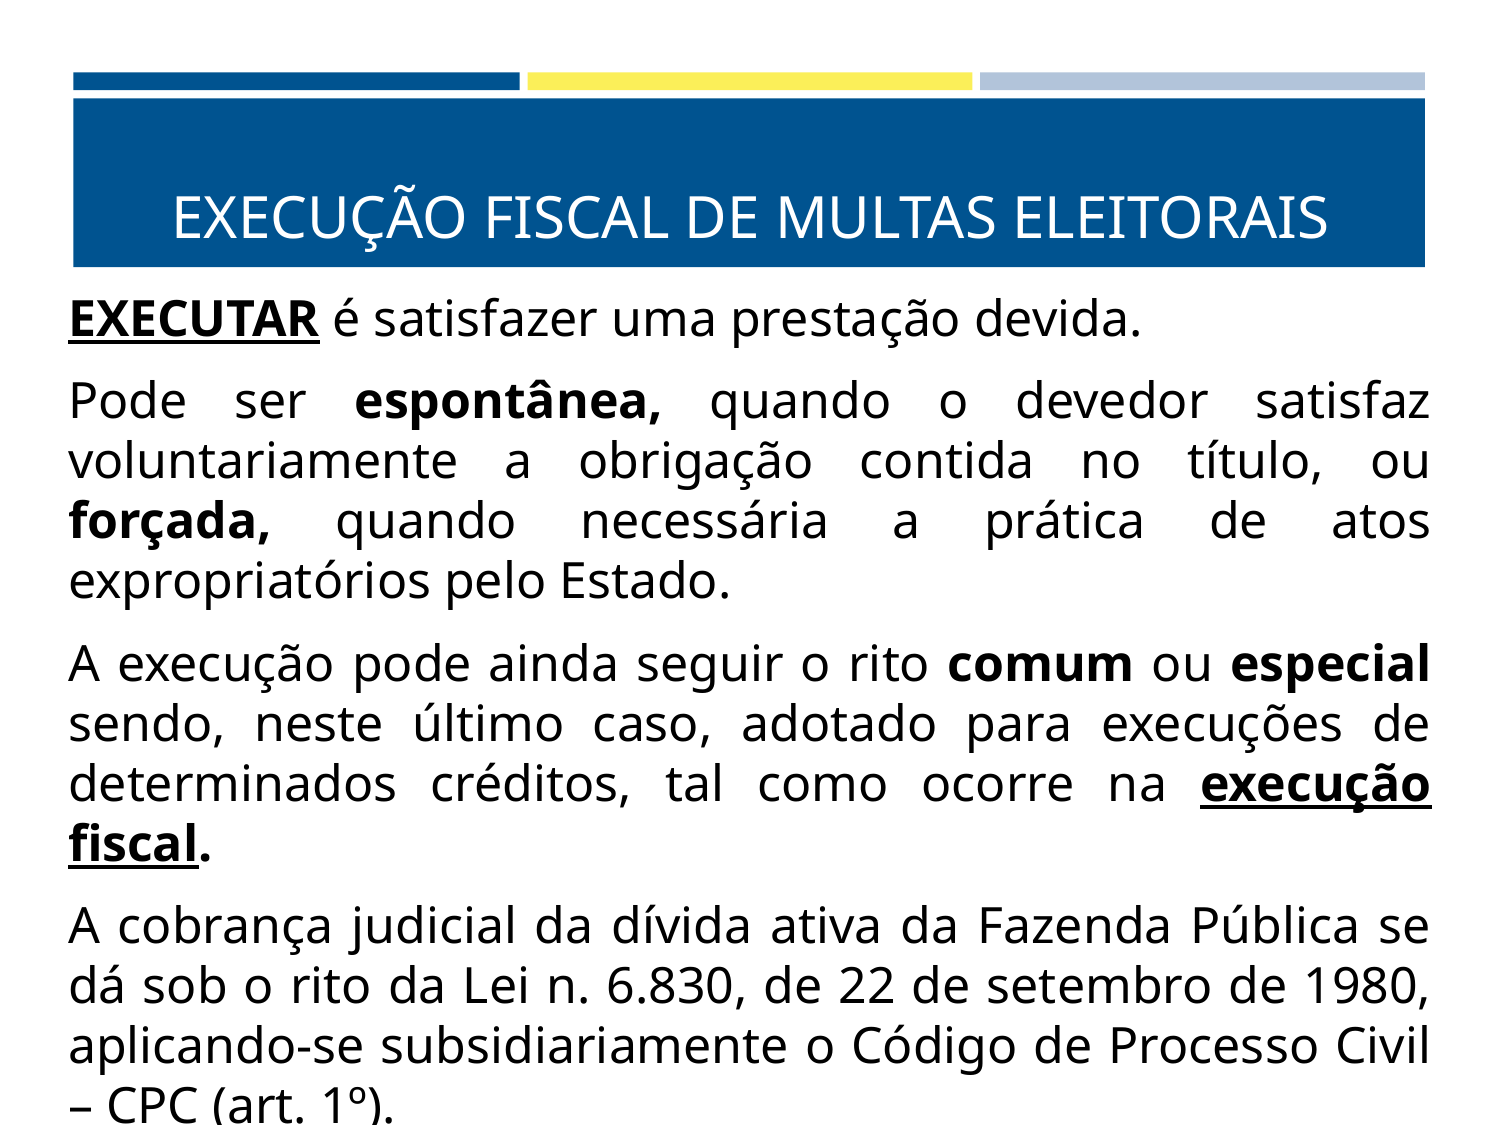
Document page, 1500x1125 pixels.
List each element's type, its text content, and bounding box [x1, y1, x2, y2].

title EXECUÇÃO FISCAL DE MULTAS ELEITORAIS [95, 112, 1406, 259]
list EXECUTAR é satisfazer uma prestação devida. Pode ser espontânea, quando o devedor satisfaz voluntariamente a obrigação contida no título, ou forçada, quando necessária a prática de atos expropriatórios pelo Estado. A execução pode ainda seguir o rito comum ou especial sendo, neste último caso, adotado para execuções de determinados créditos, tal como ocorre na execução fiscal. A cobrança judicial da dívida ativa da Fazenda Pública se dá sob o rito da Lei n. 6.830, de 22 de setembro de 1980, aplicando-se subsidiariamente o Código de Processo Civil – CPC (art. 1º). [53, 278, 1447, 1059]
